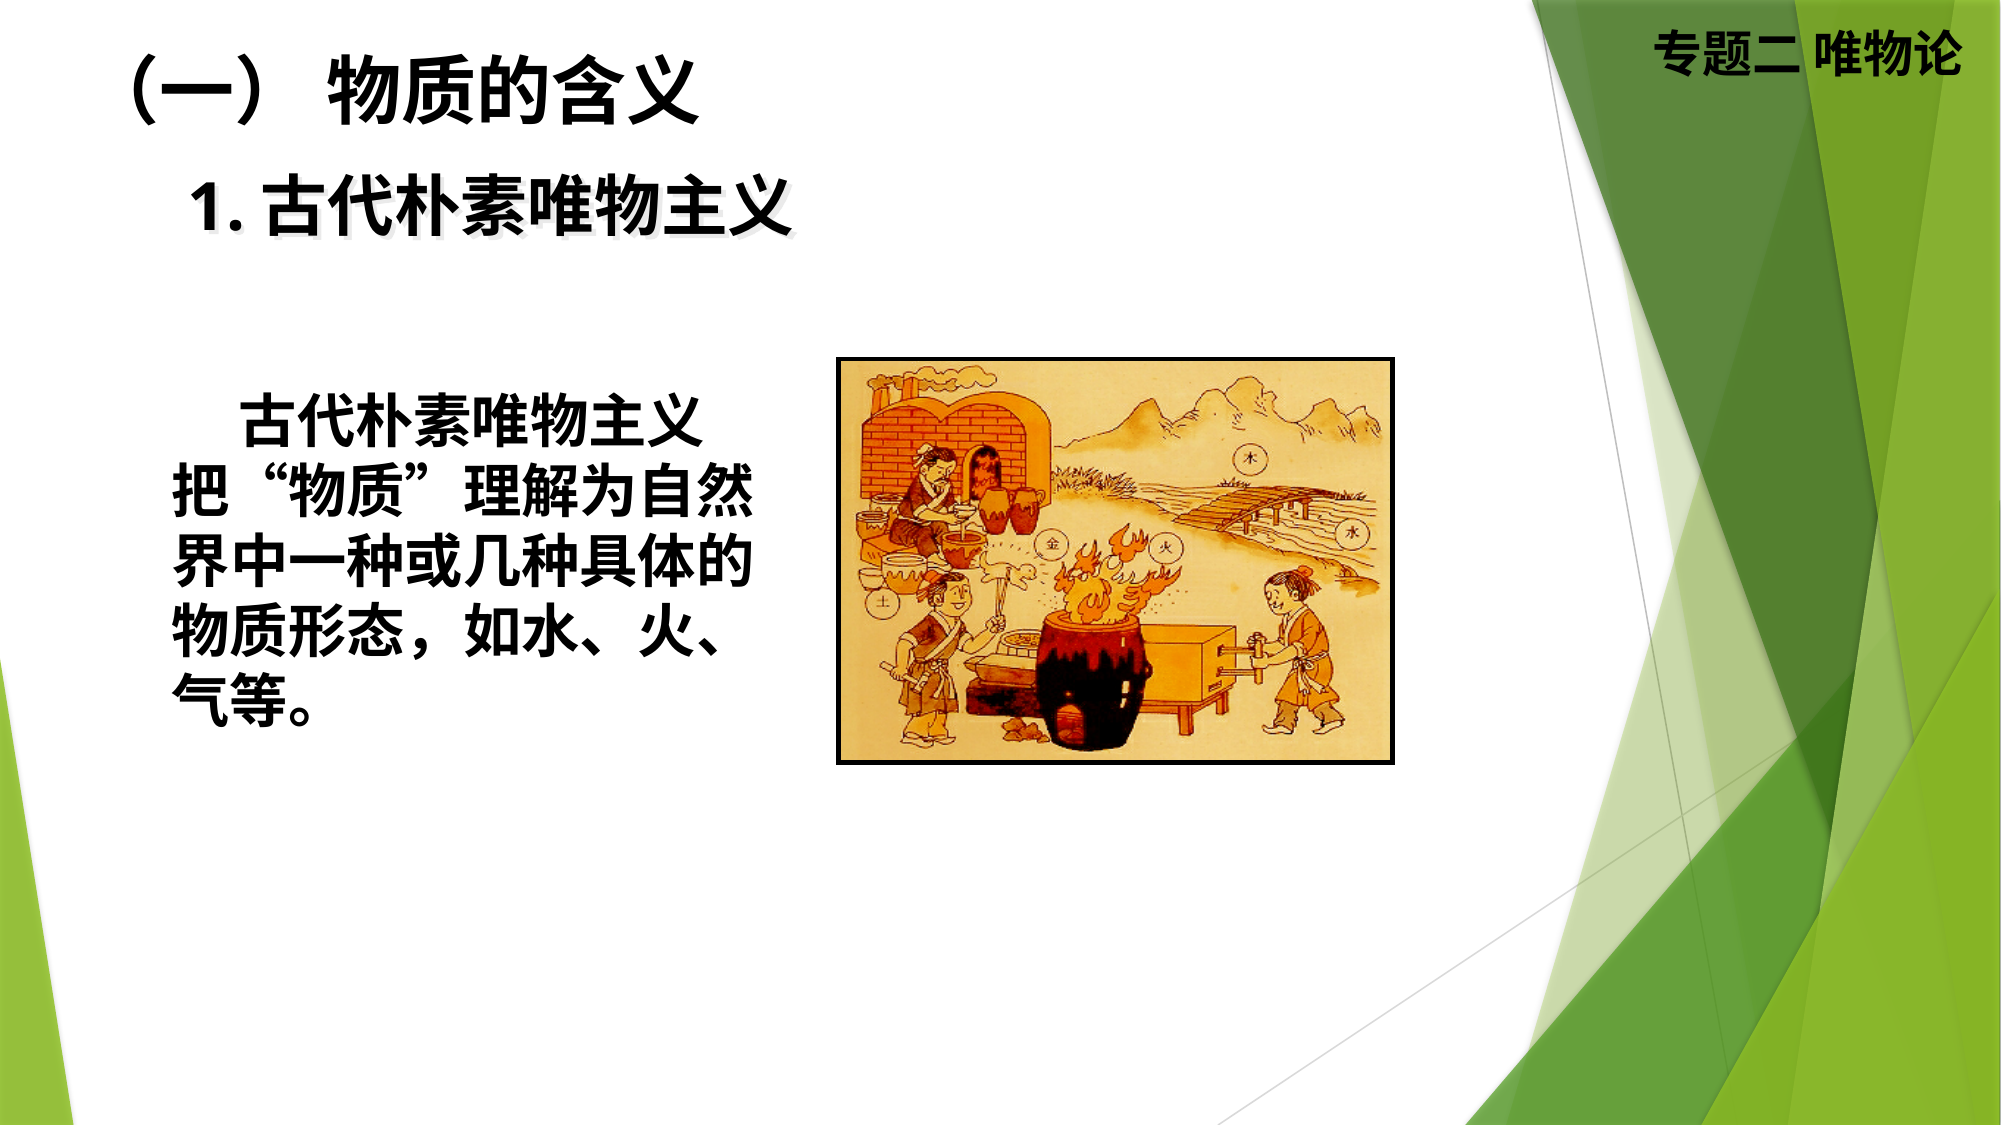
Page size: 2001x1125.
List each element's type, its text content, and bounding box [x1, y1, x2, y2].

picture [839, 360, 1391, 761]
text_box 1.古代朴素唯物主义 [172, 155, 870, 251]
text_box 古代朴素唯物主义把“物质”理解为自然界中一种或几种具体的物质形态，如水、火、气等。 [157, 376, 777, 742]
text_box （一） 物质的含义 [70, 36, 1135, 141]
